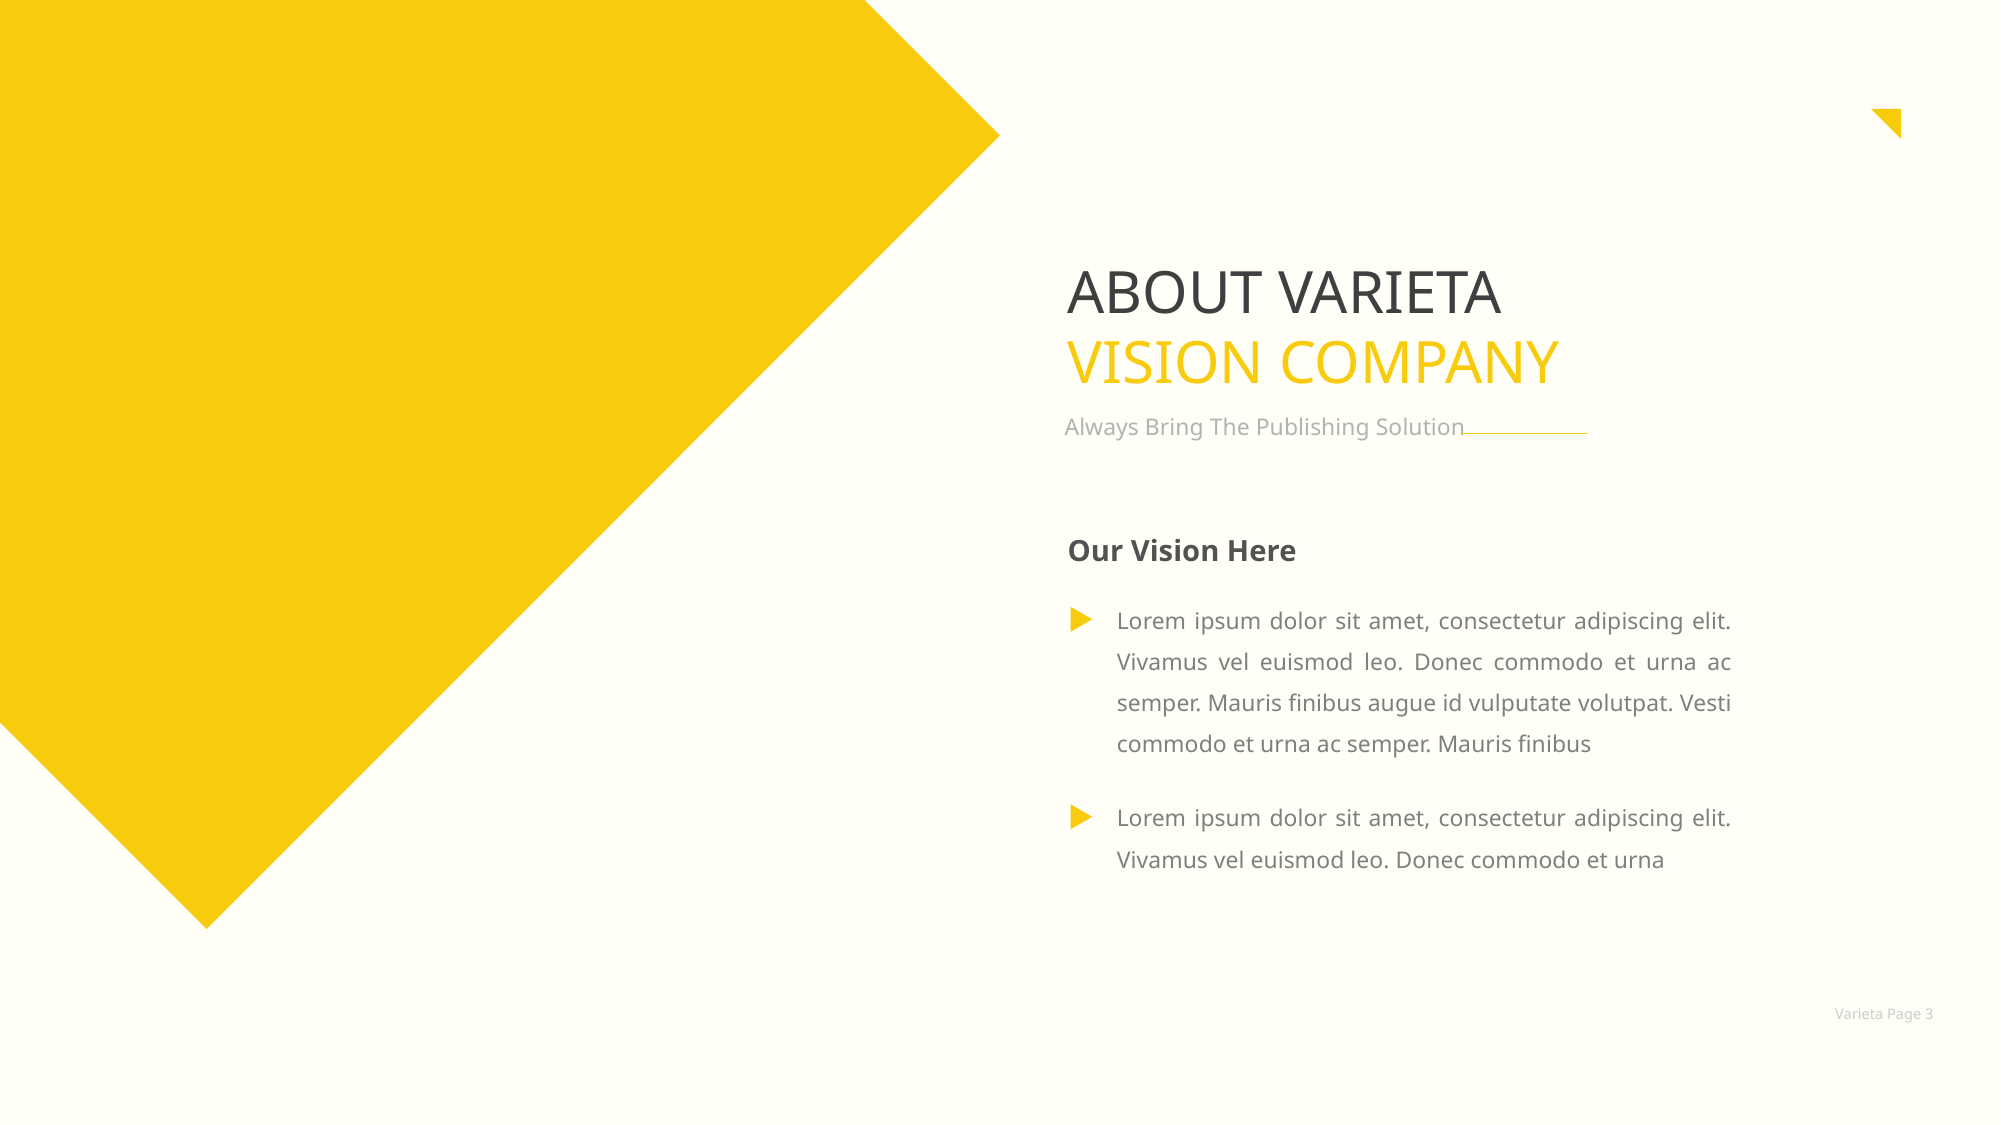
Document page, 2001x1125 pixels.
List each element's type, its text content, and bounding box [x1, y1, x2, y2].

text_box [1069, 802, 1095, 832]
text_box Varieta Page 3 [1757, 997, 1949, 1032]
text_box Our Vision Here [1052, 507, 1423, 575]
text_box ABOUT VARIETA VISION COMPANY [1052, 248, 1753, 403]
text_box Always Bring The Publishing Solution [1049, 404, 1481, 447]
text_box [1868, 107, 1903, 142]
text_box Lorem ipsum dolor sit amet, consectetur adipiscing elit. Vivamus vel euismod leo. Donec commodo et urna ac semper. Mauris finibus augue id vulputate volutpat. Vesti commodo et urna ac semper. Mauris finibus [1102, 585, 1748, 765]
text_box Lorem ipsum dolor sit amet, consectetur adipiscing elit. Vivamus vel euismod leo. Donec commodo et urna [1102, 782, 1748, 880]
text_box [1069, 604, 1095, 634]
picture [52, 88, 1000, 1036]
